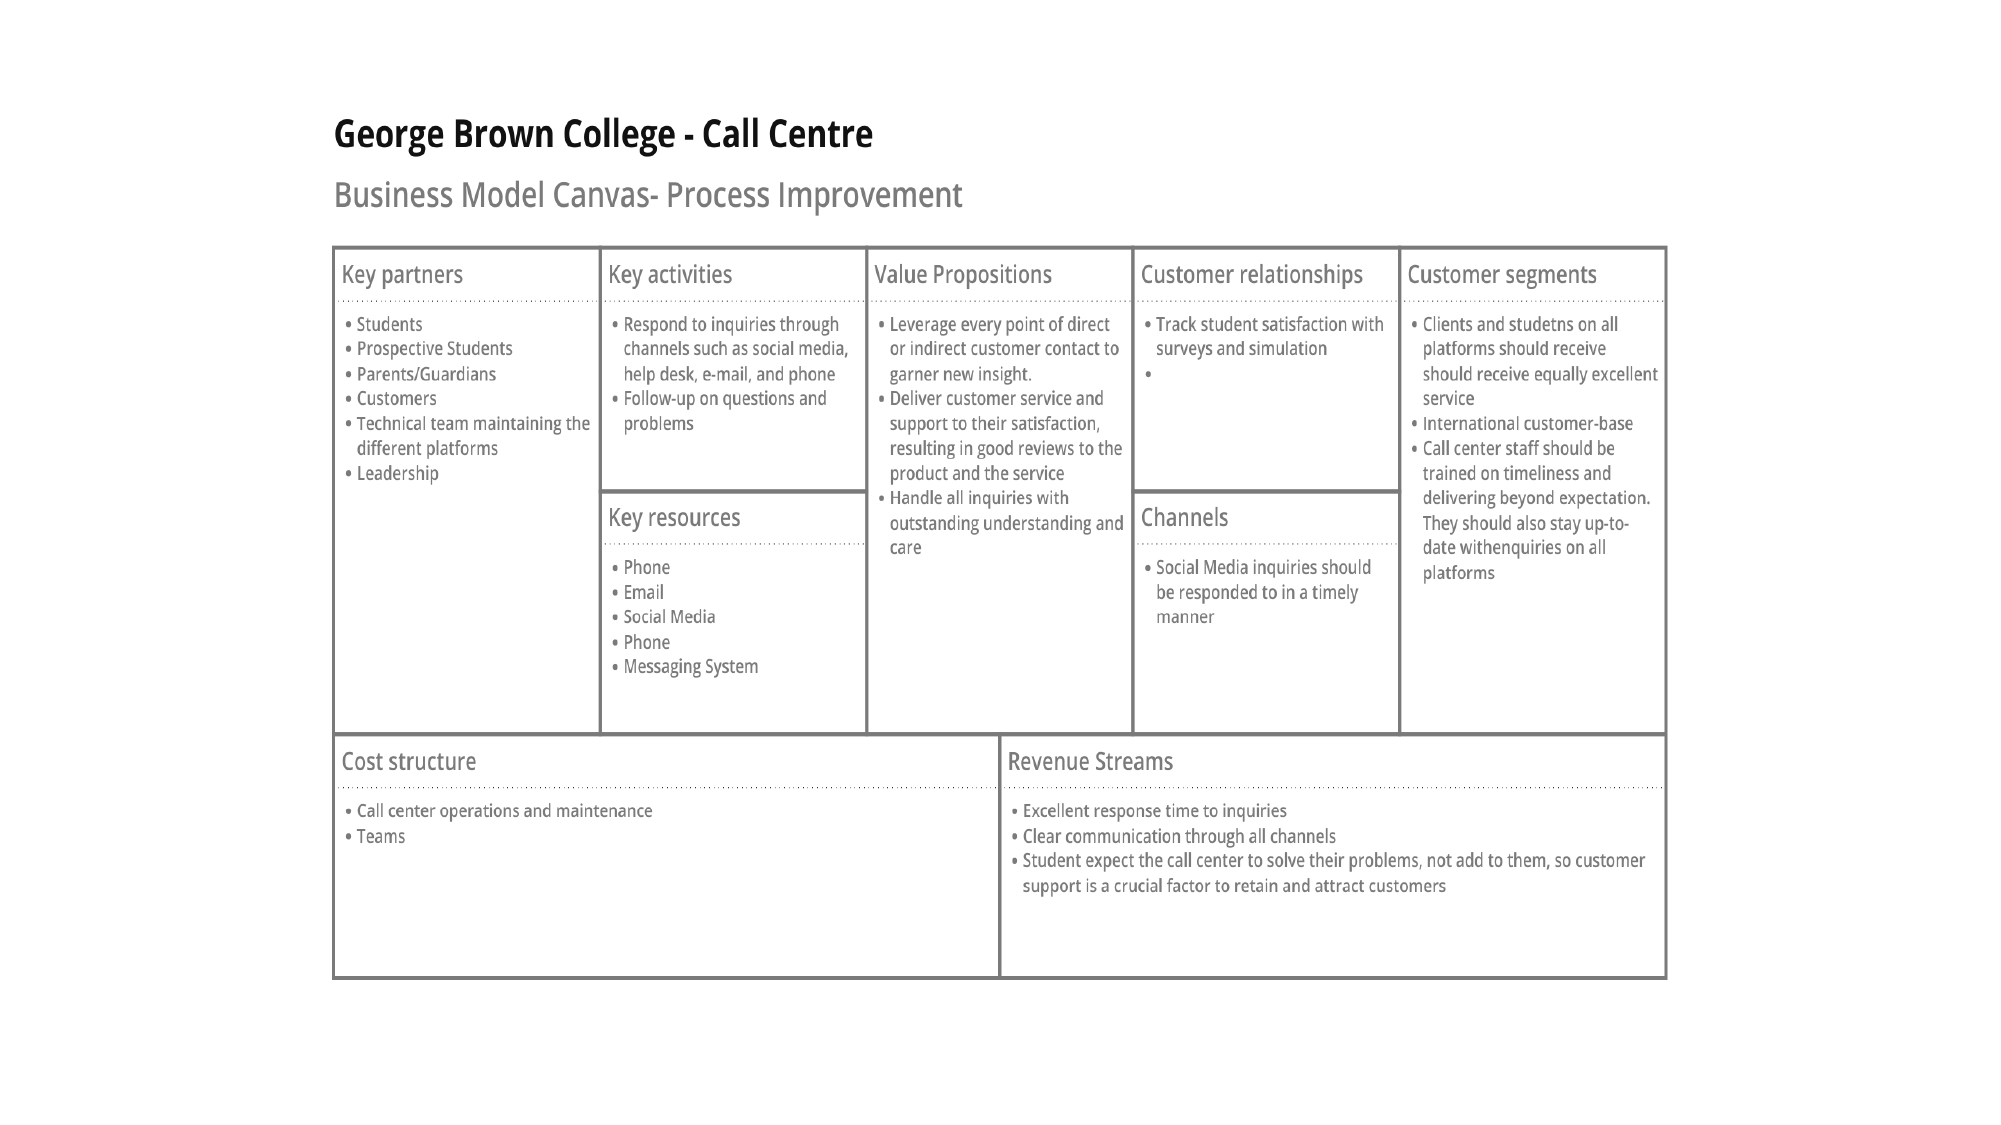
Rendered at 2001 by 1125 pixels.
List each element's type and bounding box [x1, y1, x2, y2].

picture [249, 30, 1751, 1083]
